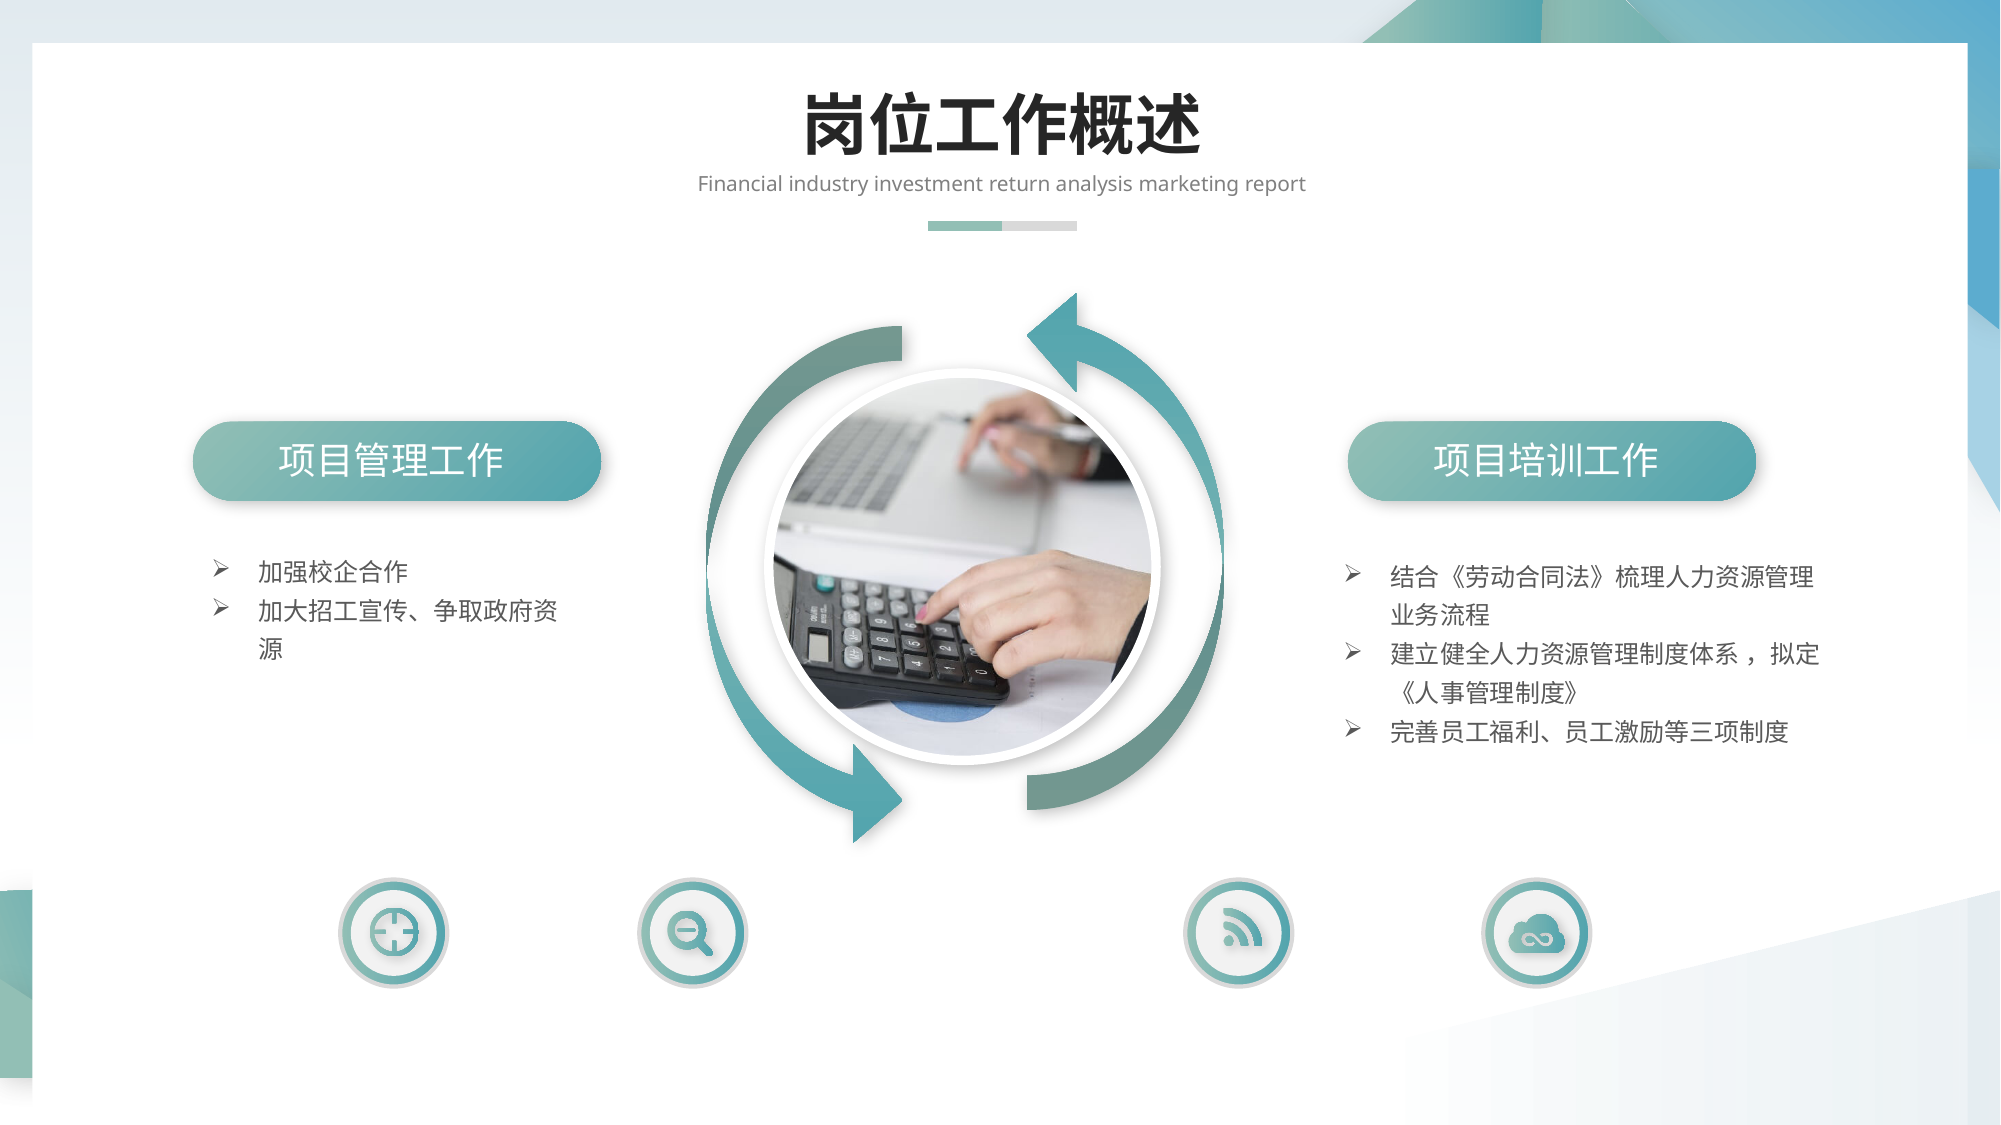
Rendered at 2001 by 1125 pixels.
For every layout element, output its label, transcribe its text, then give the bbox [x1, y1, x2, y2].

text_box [544, 75, 1459, 205]
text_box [639, 879, 747, 987]
text_box [1025, 291, 1225, 812]
text_box [704, 324, 905, 845]
text_box [767, 372, 1158, 762]
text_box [192, 421, 601, 501]
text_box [340, 879, 448, 987]
text_box 结合《劳动合同法》梳理人力资源管理业务流程 建立健全人力资源管理制度体系 ，拟定《人事管理制度》 完善员工福利、员工激励等三项制度 [1328, 544, 1843, 755]
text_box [1483, 879, 1591, 987]
text_box 加强校企合作 加大招工宣传、争取政府资源 [196, 539, 594, 672]
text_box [1347, 421, 1756, 501]
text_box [1185, 879, 1293, 987]
